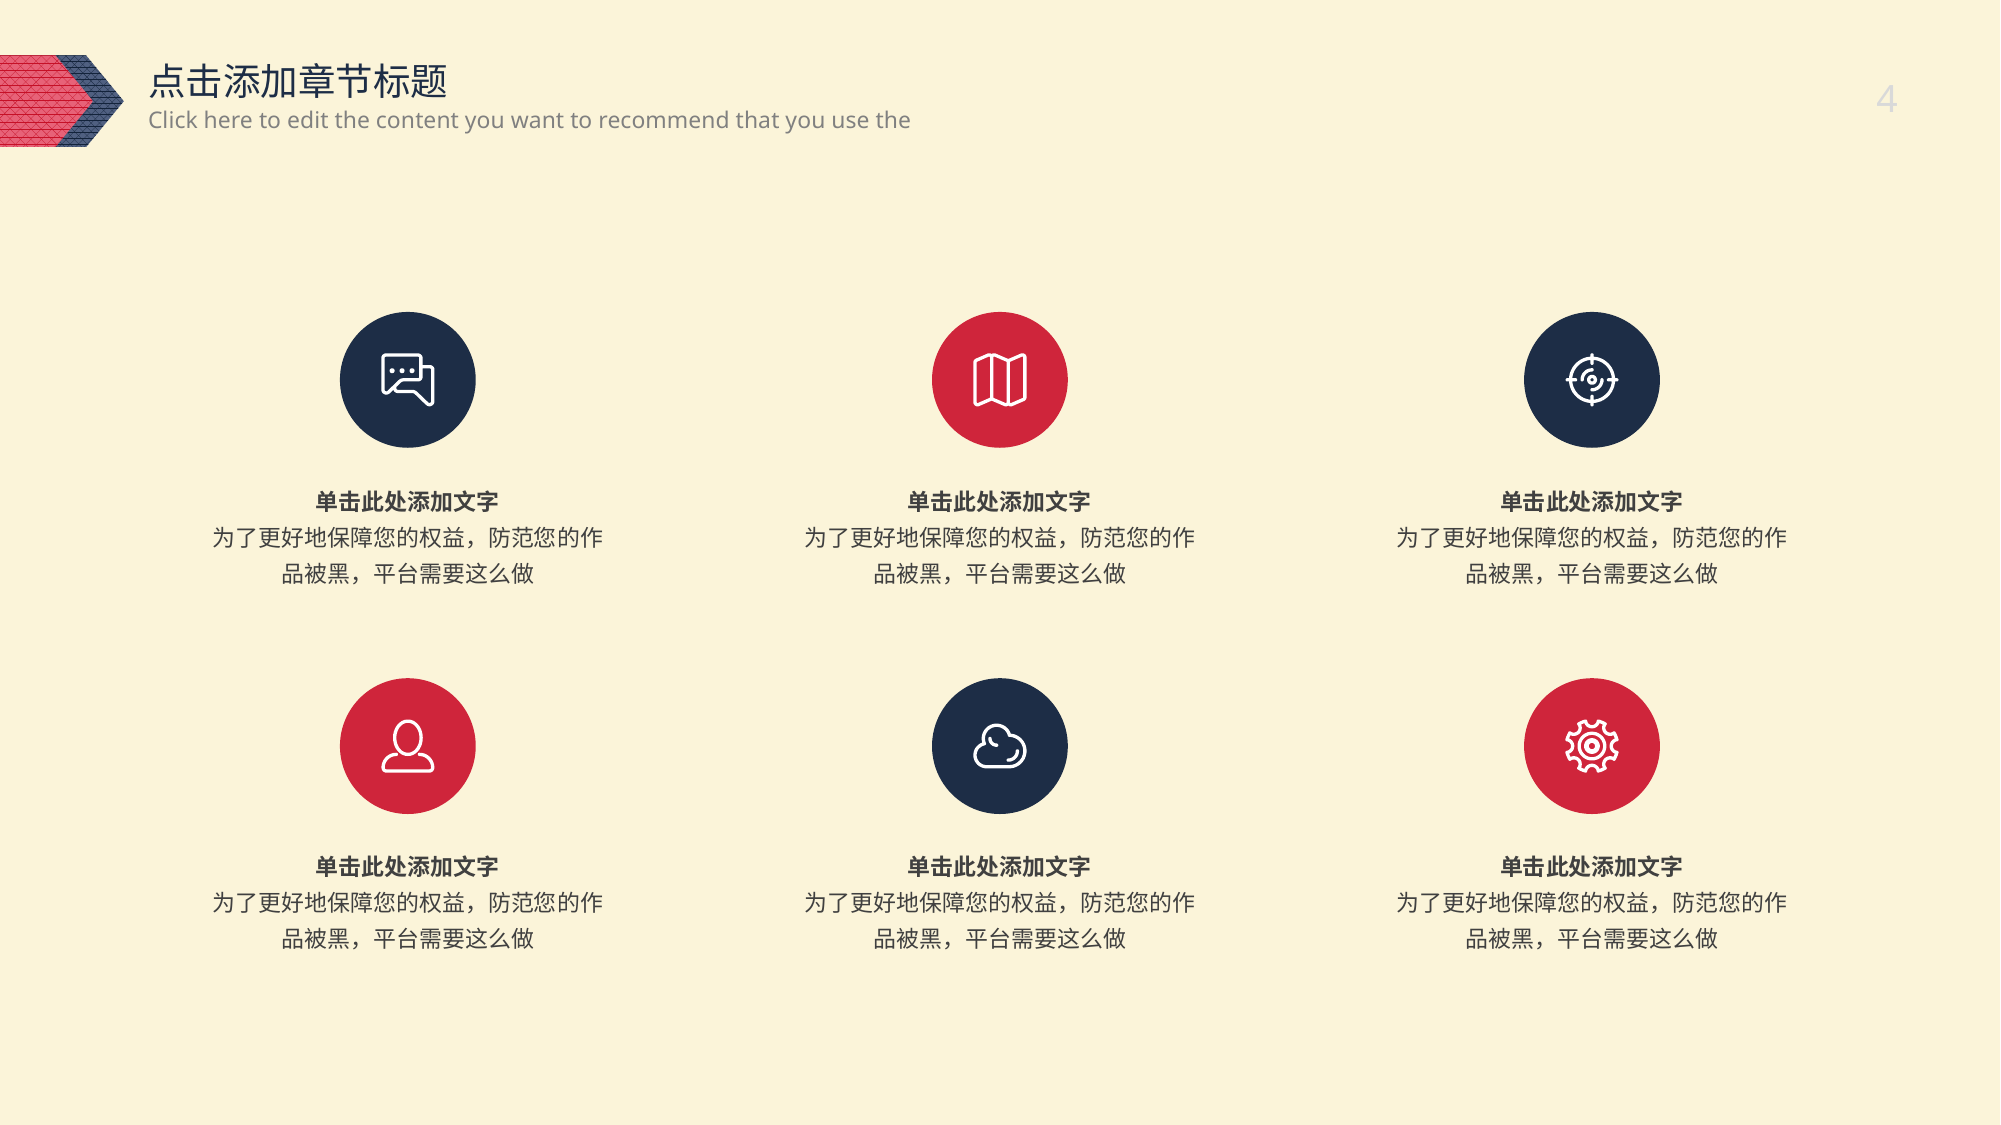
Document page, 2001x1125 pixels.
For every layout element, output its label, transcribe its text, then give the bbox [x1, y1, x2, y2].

text_box 单击此处添加文字 为了更好地保障您的权益，防范您的作品被黑，平台需要这么做 [782, 837, 1218, 960]
text_box 单击此处添加文字 为了更好地保障您的权益，防范您的作品被黑，平台需要这么做 [189, 837, 626, 960]
text_box 单击此处添加文字 为了更好地保障您的权益，防范您的作品被黑，平台需要这么做 [1374, 837, 1810, 960]
text_box [1565, 719, 1619, 773]
text_box [973, 723, 1027, 769]
list 点击添加章节标题 [133, 55, 1427, 101]
text_box [381, 719, 435, 773]
text_box [338, 677, 477, 816]
list Click here to edit the content you want to recommend that you use the [133, 101, 1427, 152]
text_box [1523, 677, 1661, 816]
text_box [973, 353, 1027, 407]
text_box [930, 310, 1069, 449]
text_box 单击此处添加文字 为了更好地保障您的权益，防范您的作品被黑，平台需要这么做 [1374, 472, 1810, 595]
text_box [930, 677, 1069, 816]
text_box [1523, 310, 1661, 449]
text_box [1565, 353, 1619, 407]
text_box [381, 353, 435, 407]
text_box [338, 310, 477, 449]
text_box 单击此处添加文字 为了更好地保障您的权益，防范您的作品被黑，平台需要这么做 [782, 472, 1218, 595]
text_box 单击此处添加文字 为了更好地保障您的权益，防范您的作品被黑，平台需要这么做 [189, 472, 626, 595]
